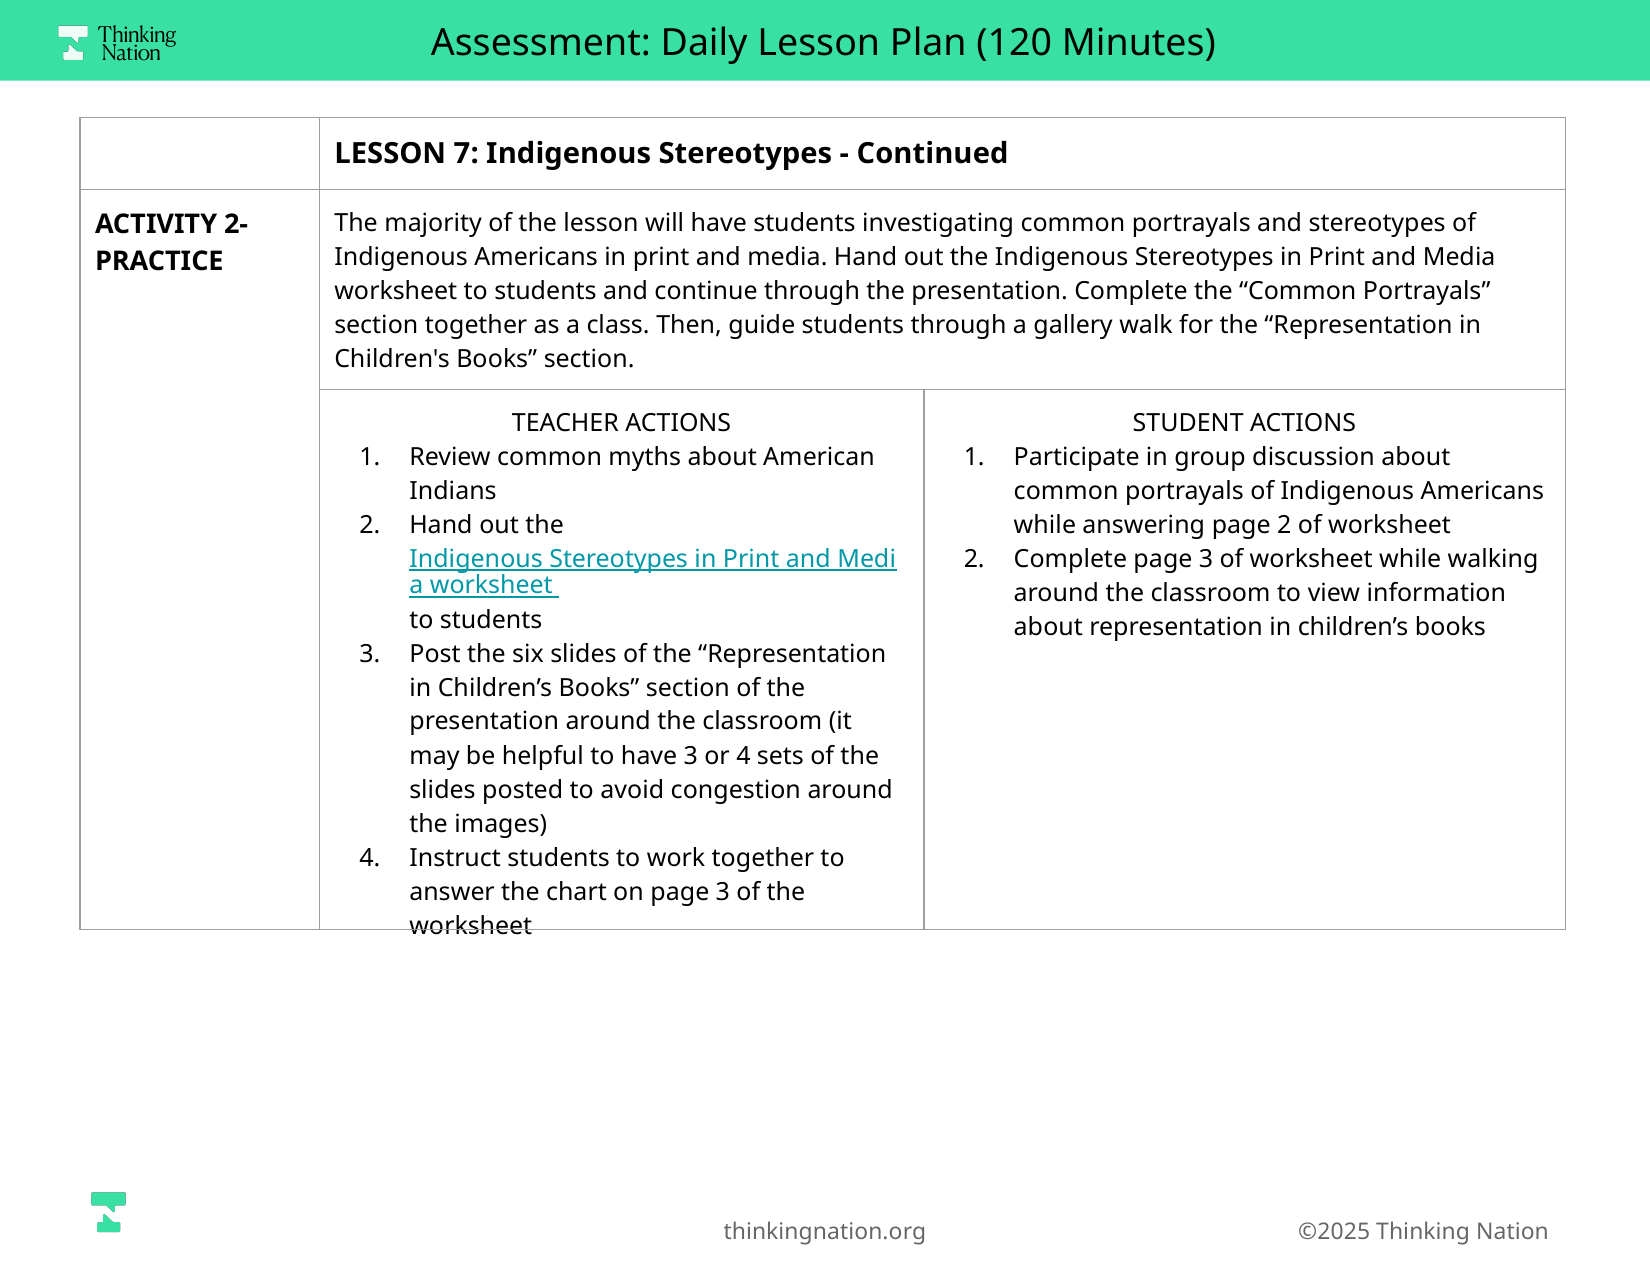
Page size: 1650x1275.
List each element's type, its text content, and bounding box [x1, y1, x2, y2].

text_box ©2025 Thinking Nation [1174, 1200, 1566, 1240]
table_cell STUDENT ACTIONS Participate in group discussion about common portrayals of Indigenous Americans while answering page 2 of worksheet Complete page 3 of worksheet while walking around the classroom to view information about representation in children’s books [925, 390, 1565, 929]
text_box Assessment: Daily Lesson Plan (120 Minutes) [0, 0, 1650, 81]
table_header LESSON 7: Indigenous Stereotypes - Continued [320, 118, 1565, 189]
table_header [81, 118, 319, 189]
table_cell TEACHER ACTIONS Review common myths about American Indians Hand out the Indigenous Stereotypes in Print and Media worksheet to students Post the six slides of the “Representation in Children’s Books” section of the presentation around the classroom (it may be helpful to have 3 or 4 sets of the slides posted to avoid congestion around the images) Instruct students to work together to answer the chart on page 3 of the worksheet [320, 390, 923, 929]
picture [80, 1184, 136, 1240]
table_cell ACTIVITY 2- PRACTICE [81, 190, 319, 929]
text_box thinkingnation.org [629, 1200, 1021, 1240]
picture [45, 14, 180, 71]
table_cell The majority of the lesson will have students investigating common portrayals and stereotypes of Indigenous Americans in print and media. Hand out the Indigenous Stereotypes in Print and Media worksheet to students and continue through the presentation. Complete the “Common Portrayals” section together as a class. Then, guide students through a gallery walk for the “Representation in Children's Books” section. [320, 190, 1565, 389]
